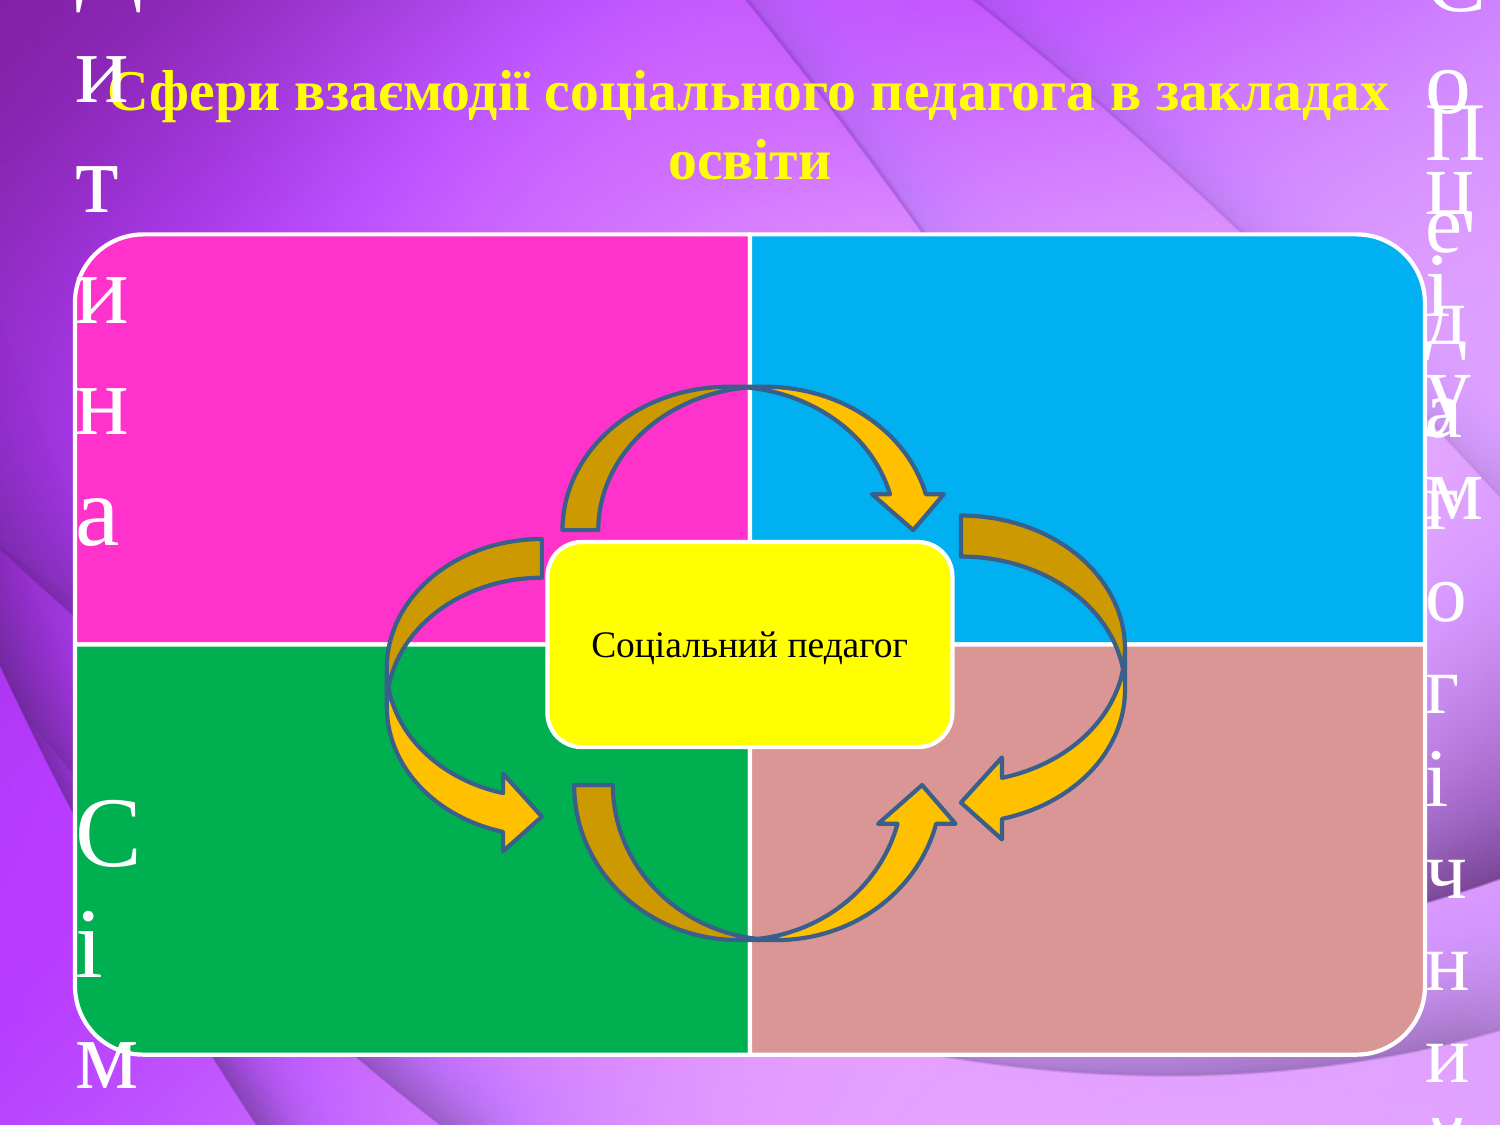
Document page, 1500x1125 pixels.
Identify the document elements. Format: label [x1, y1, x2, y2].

picture [0, 0, 1500, 1125]
list [74, 234, 1426, 1055]
